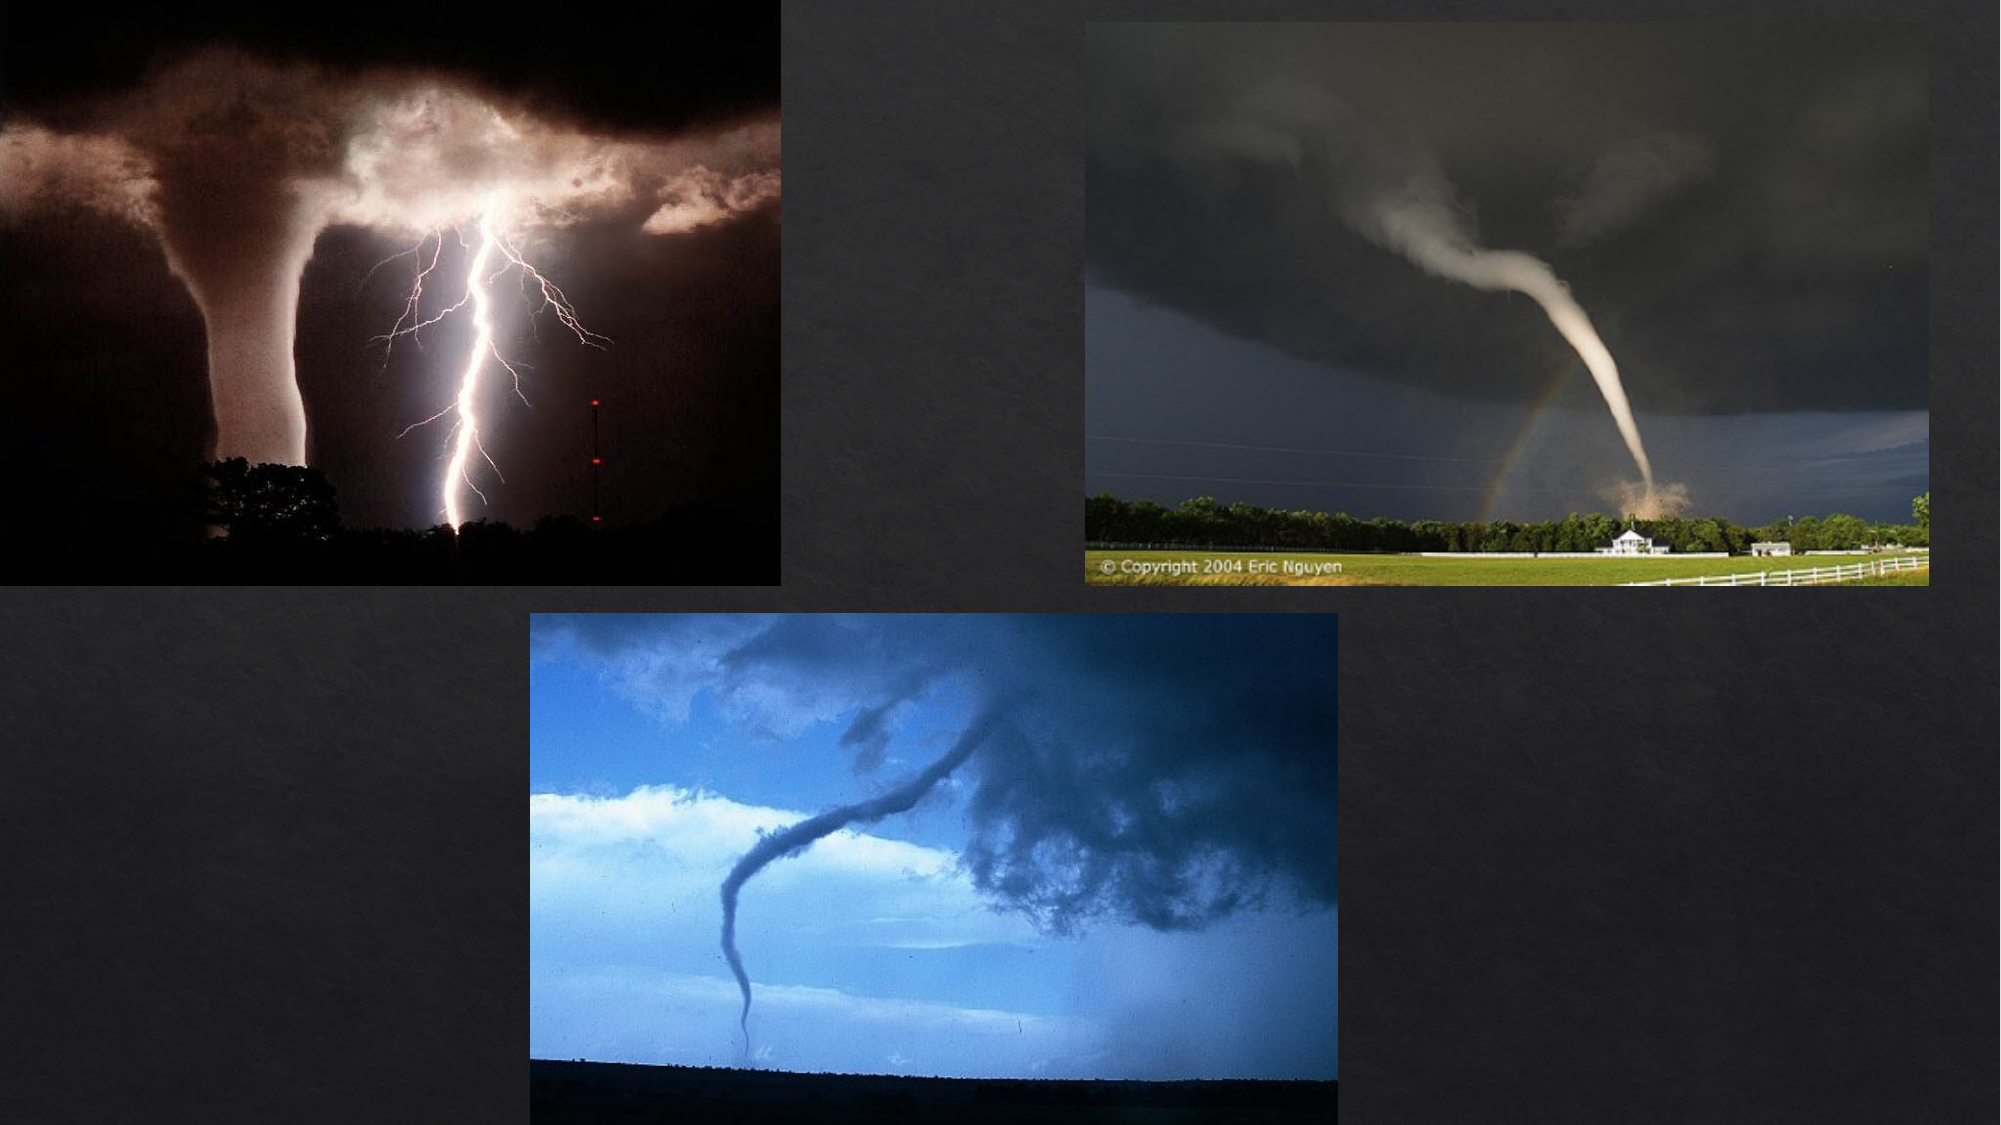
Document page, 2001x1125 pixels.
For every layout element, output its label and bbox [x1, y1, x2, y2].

picture [1085, 22, 1929, 586]
picture [0, 0, 781, 586]
picture [530, 613, 1338, 1125]
